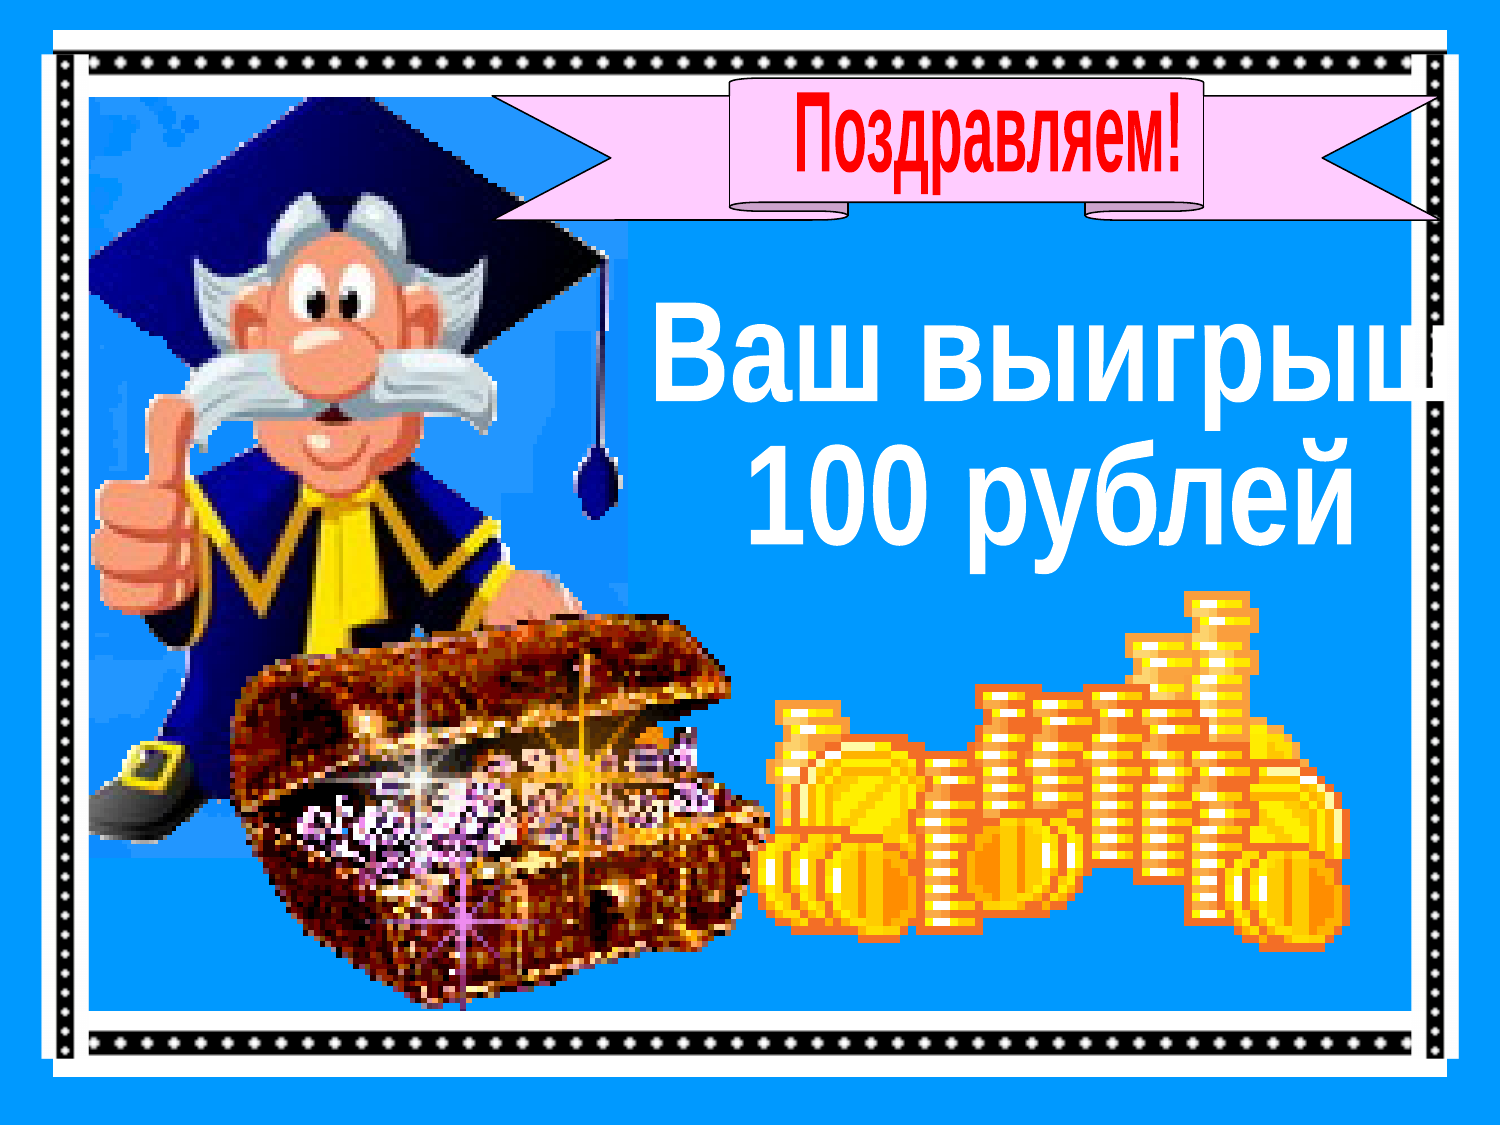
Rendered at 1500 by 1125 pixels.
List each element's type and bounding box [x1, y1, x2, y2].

text_box [229, 550, 1377, 1009]
picture [0, 30, 1500, 1078]
text_box [633, 105, 1441, 221]
